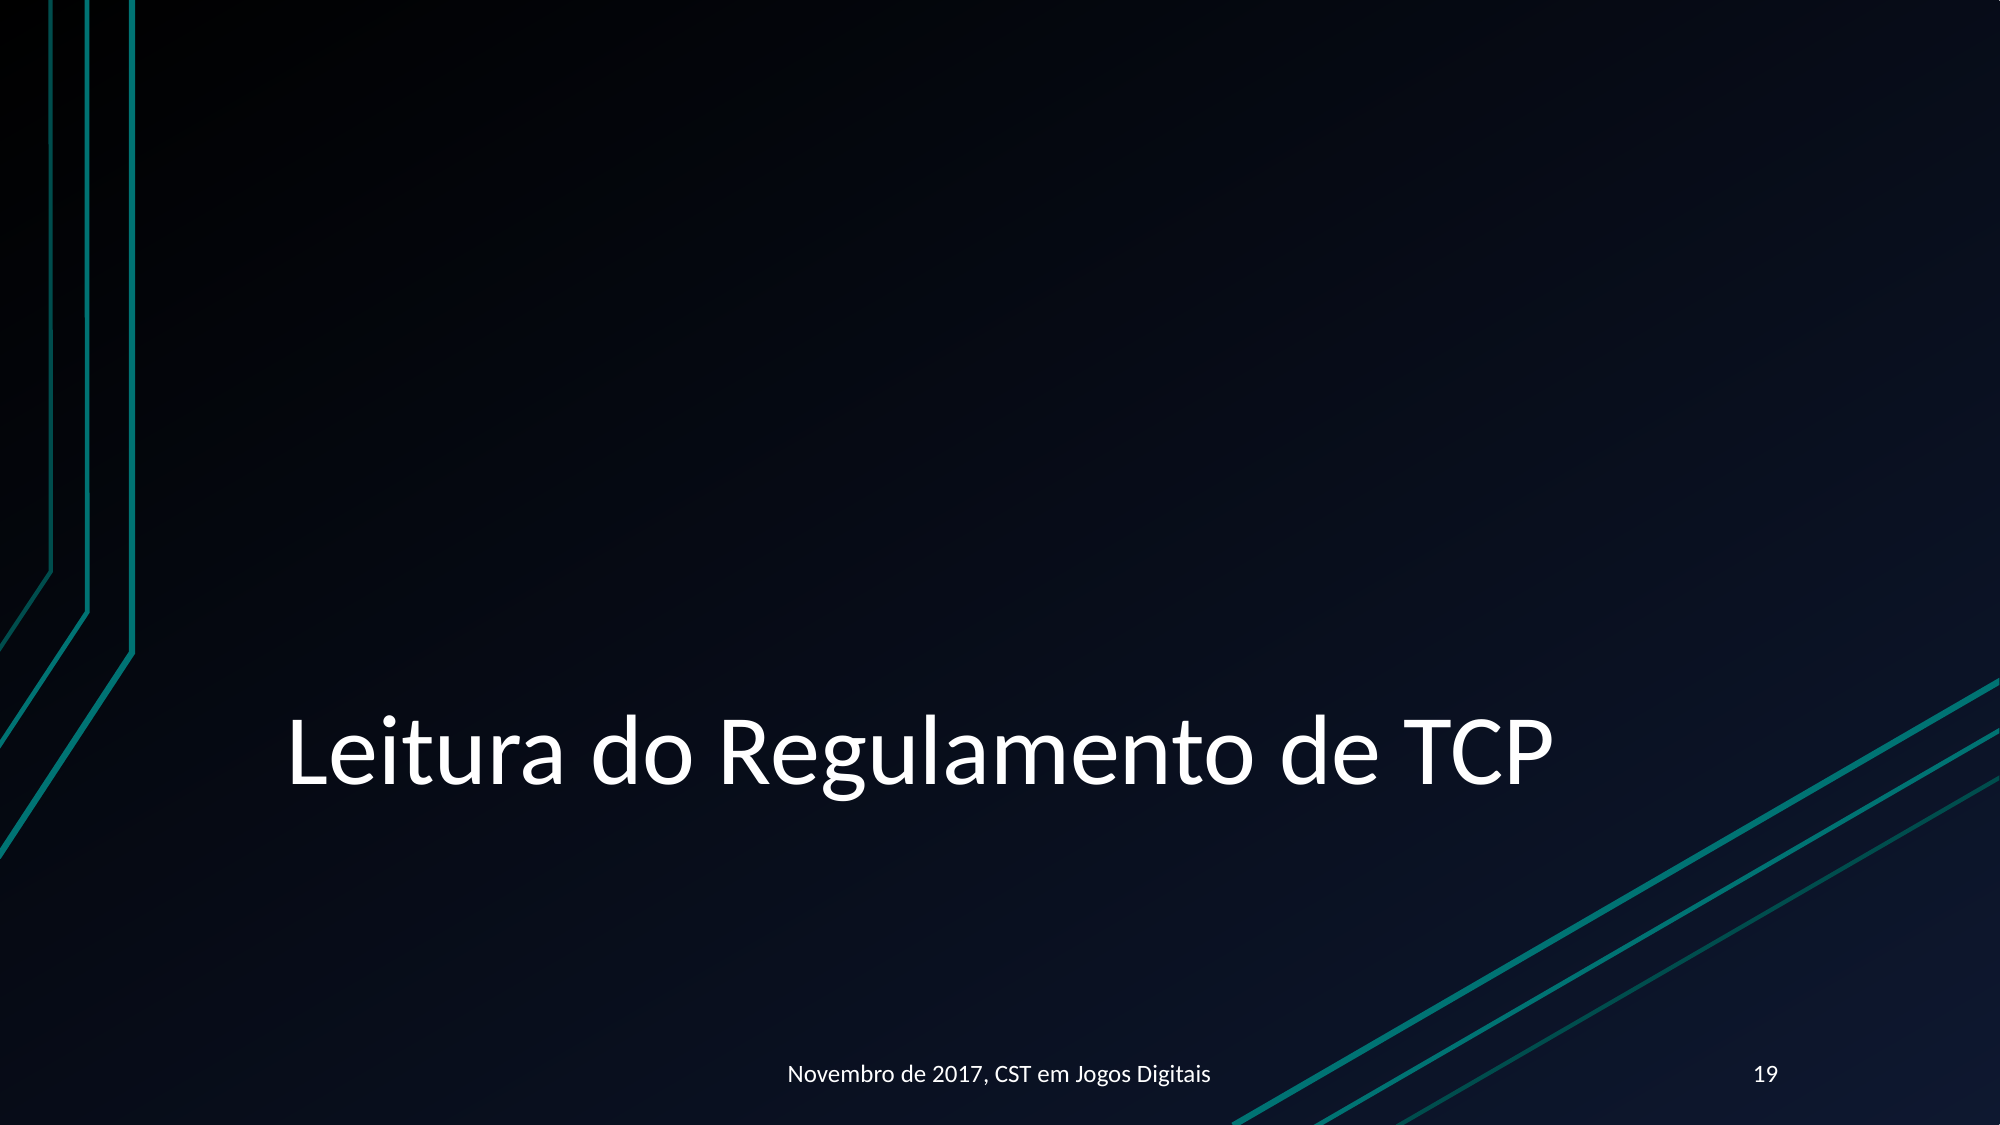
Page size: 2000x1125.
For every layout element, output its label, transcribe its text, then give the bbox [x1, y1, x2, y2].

title Leitura do Regulamento de TCP [266, 362, 1733, 816]
slide_number 19 [1732, 1042, 1900, 1103]
footer Novembro de 2017, CST em Jogos Digitais [566, 1042, 1433, 1103]
